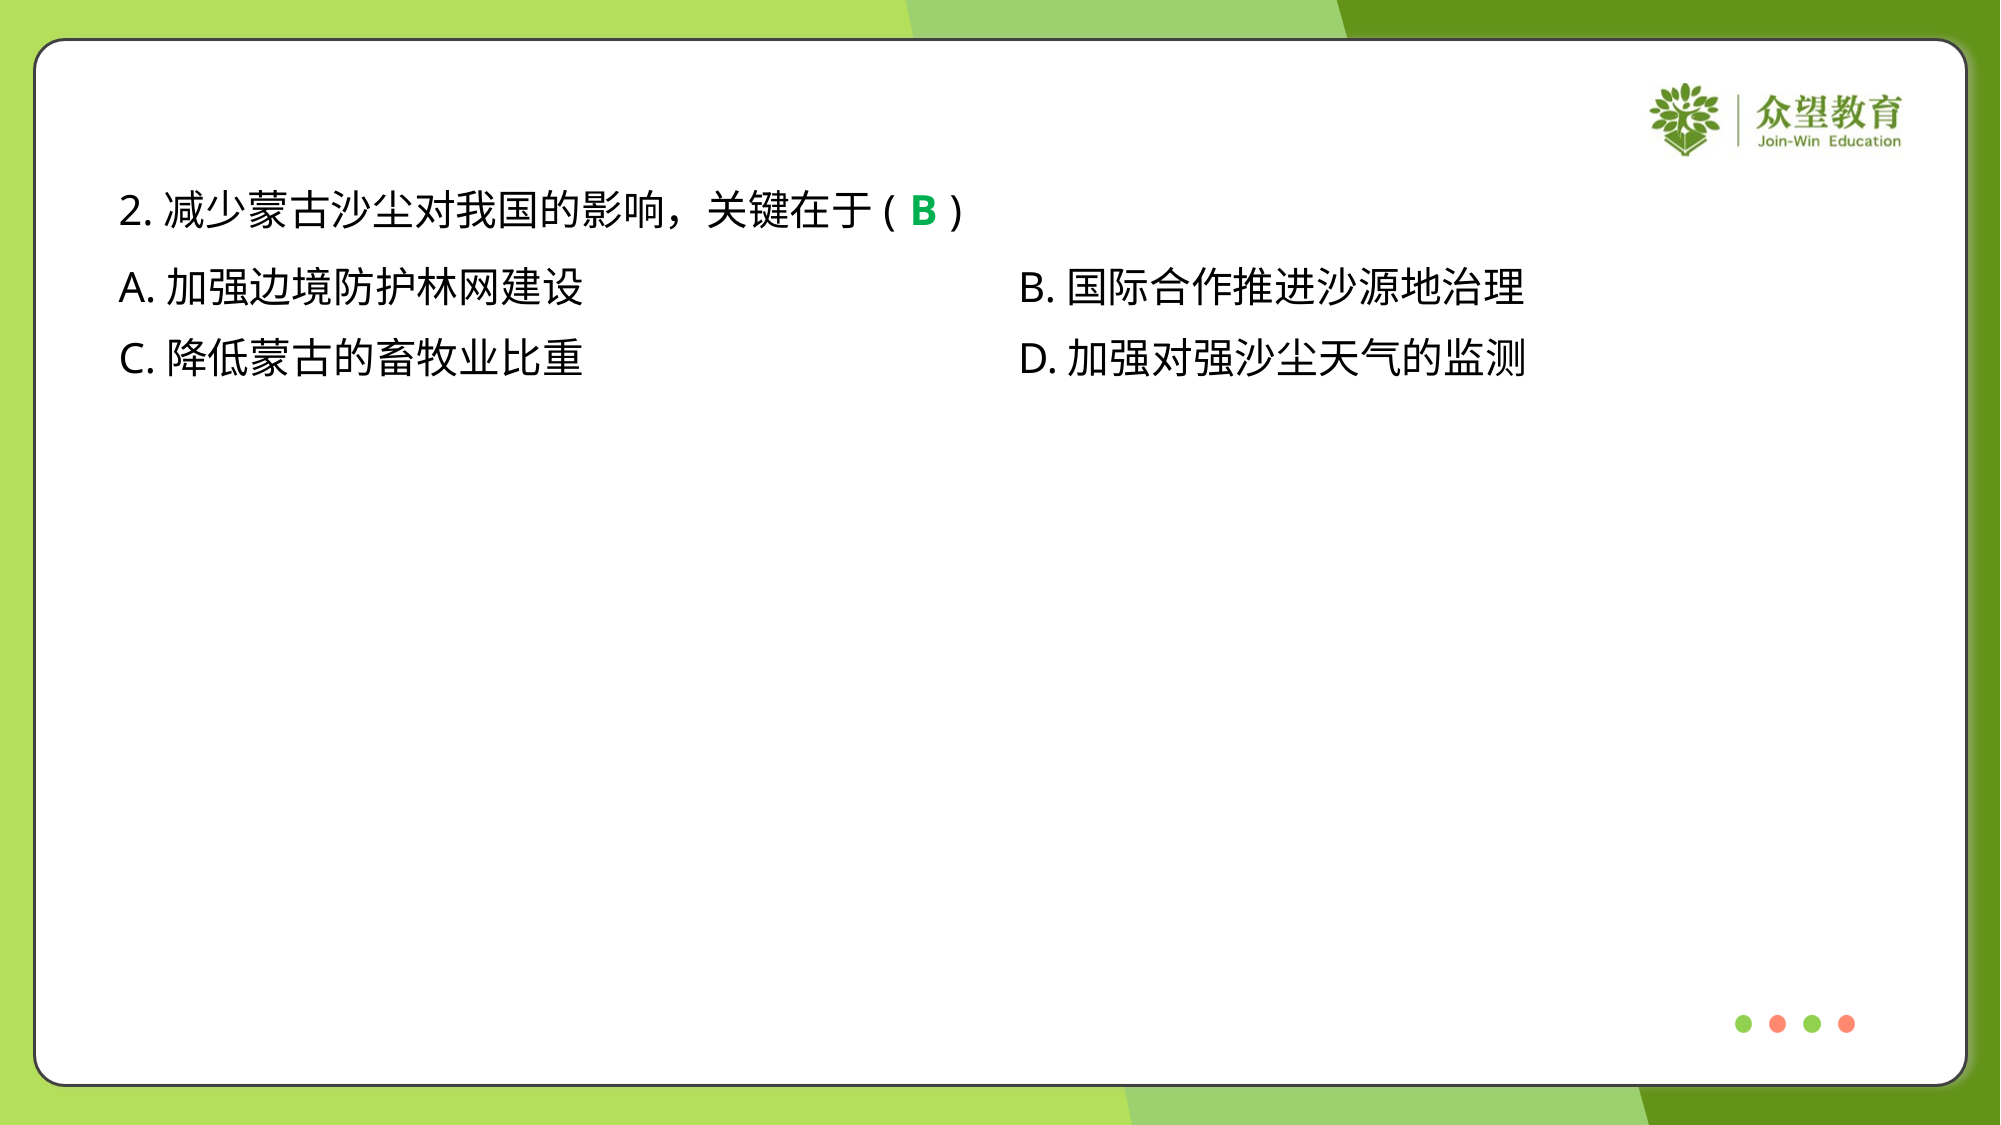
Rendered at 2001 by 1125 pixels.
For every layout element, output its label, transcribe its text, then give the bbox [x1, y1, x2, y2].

text_box 2.减少蒙古沙尘对我国的影响，关键在于( ) [953, 158, 1883, 226]
text_box A.加强边境防护林网建设 B.国际合作推进沙源地治理 C.降低蒙古的畜牧业比重 D.加强对强沙尘天气的监测 [118, 235, 1883, 374]
text_box B [894, 158, 953, 226]
picture [0, 0, 2000, 1125]
text_box 2.减少蒙古沙尘对我国的影响，关键在于( ) [118, 158, 894, 226]
